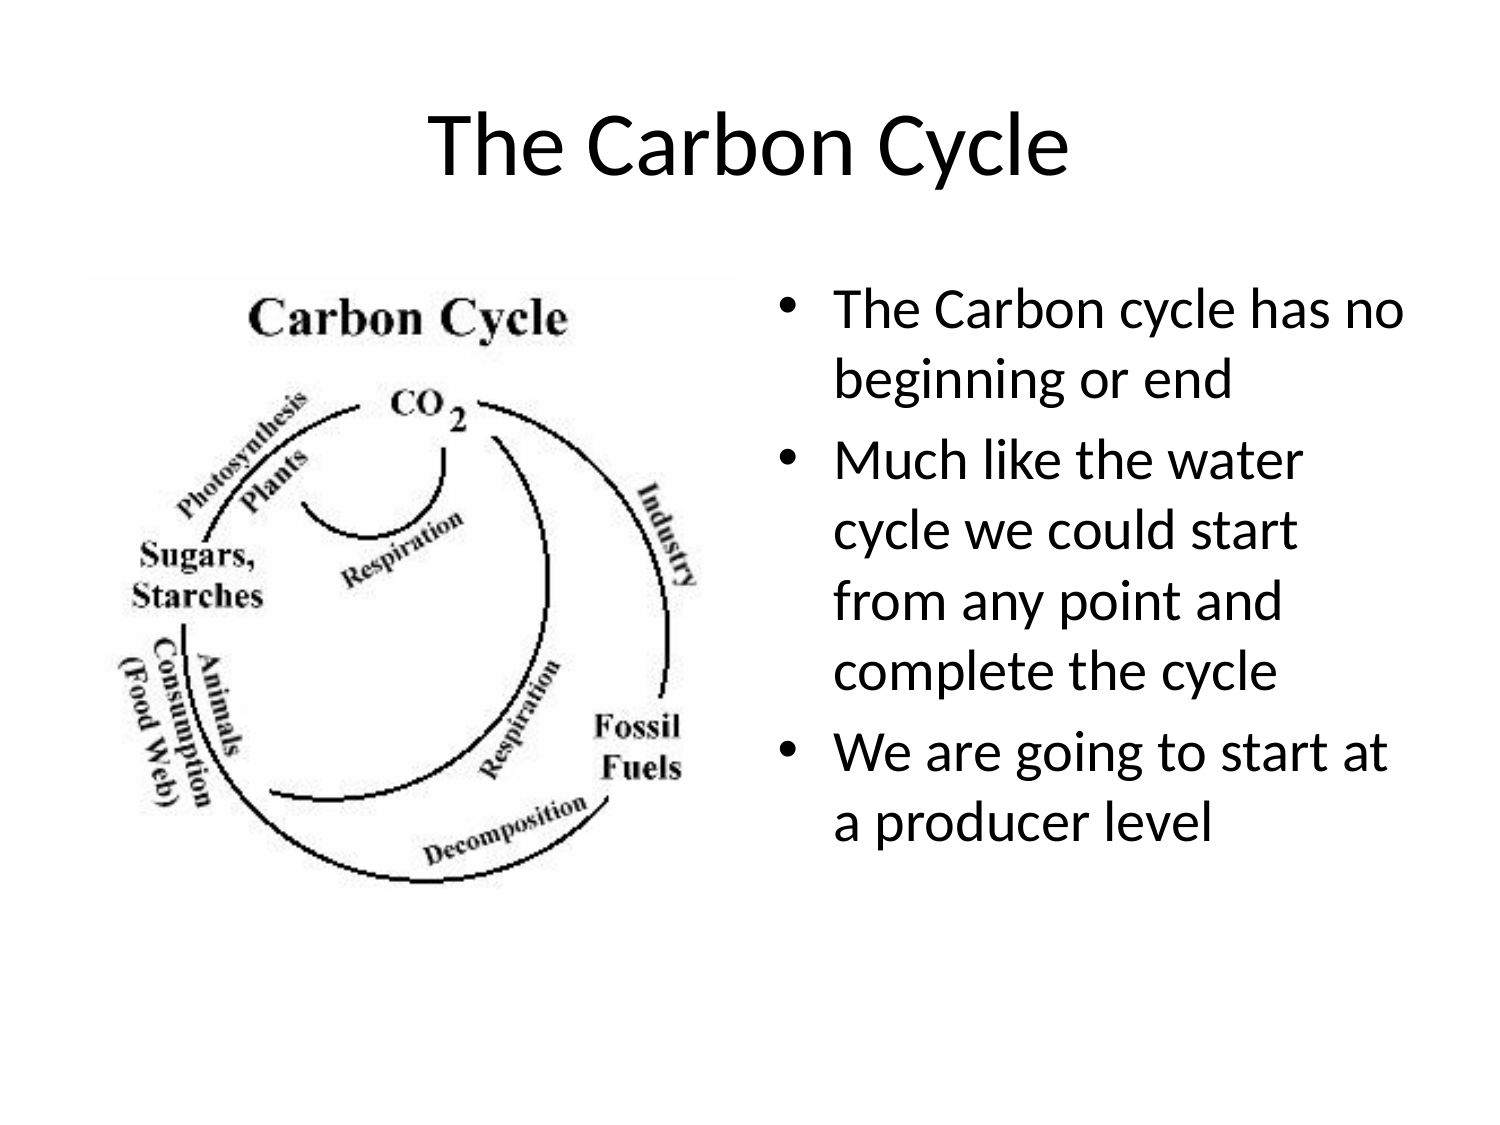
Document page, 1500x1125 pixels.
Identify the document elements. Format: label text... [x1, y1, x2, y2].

list The Carbon cycle has no beginning or end Much like the water cycle we could start from any point and complete the cycle We are going to start at a producer level [762, 262, 1425, 1005]
picture [87, 274, 738, 926]
title The Carbon Cycle [75, 45, 1425, 233]
